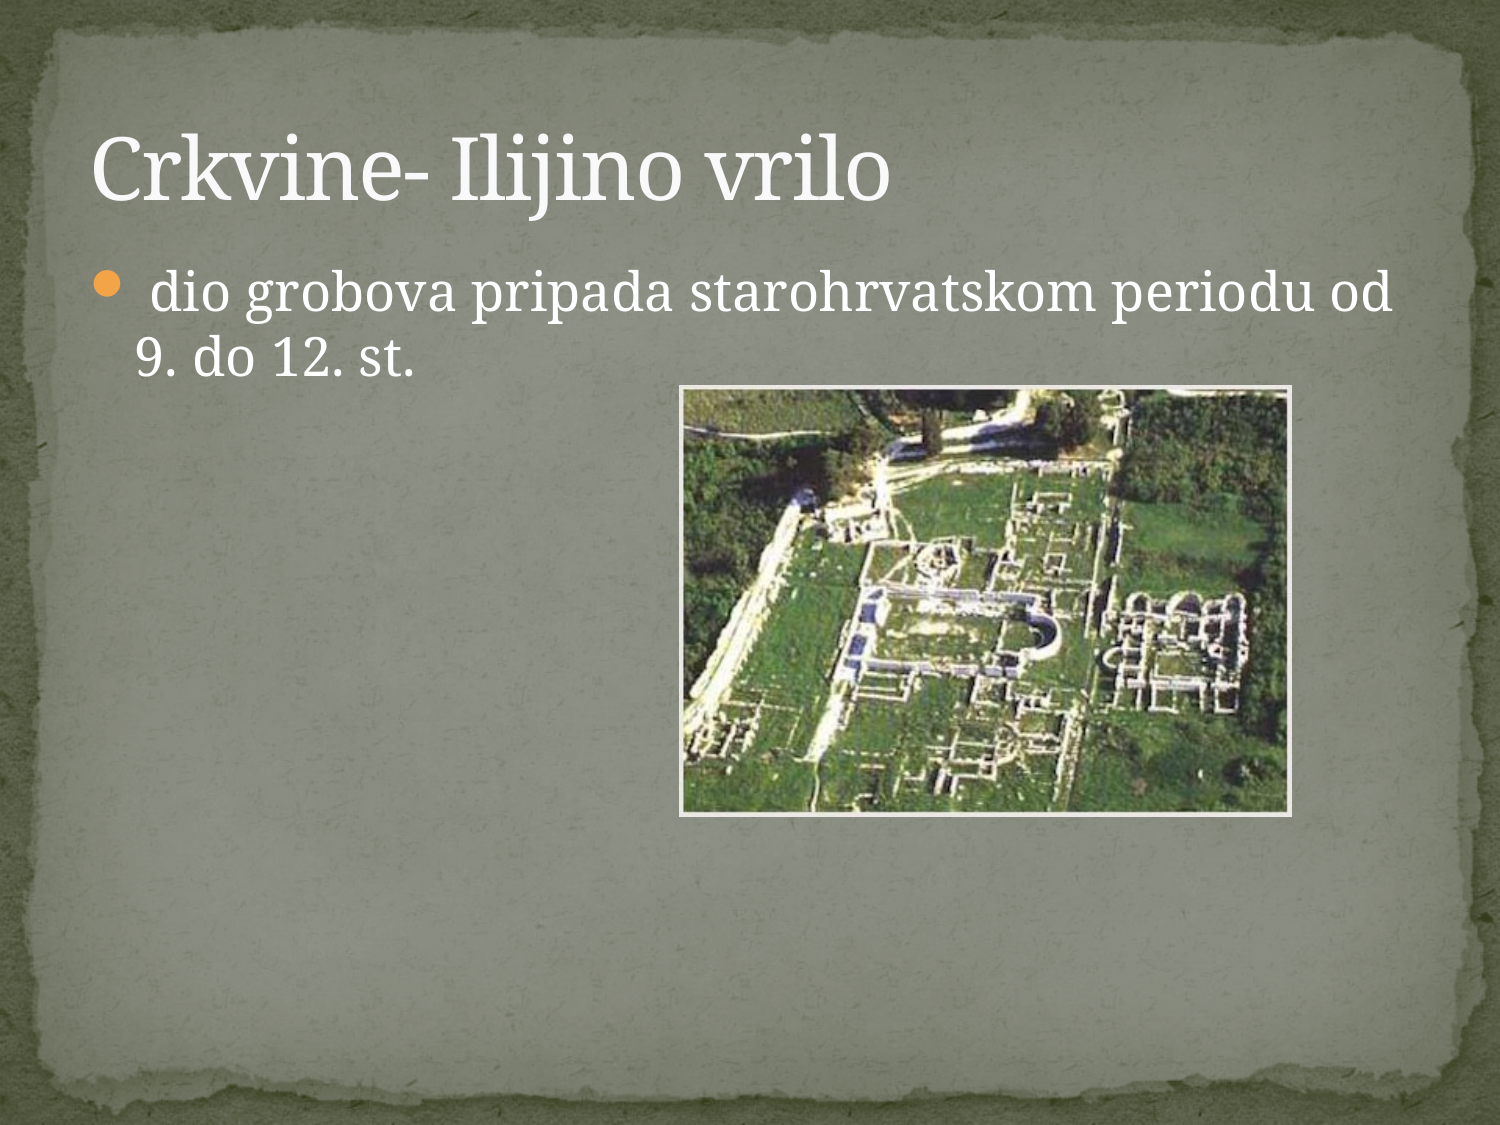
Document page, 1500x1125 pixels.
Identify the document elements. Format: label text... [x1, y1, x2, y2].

picture [679, 385, 1292, 817]
title Crkvine- Ilijino vrilo [74, 24, 1425, 225]
list dio grobova pripada starohrvatskom periodu od 9. do 12. st. [75, 249, 1425, 1000]
